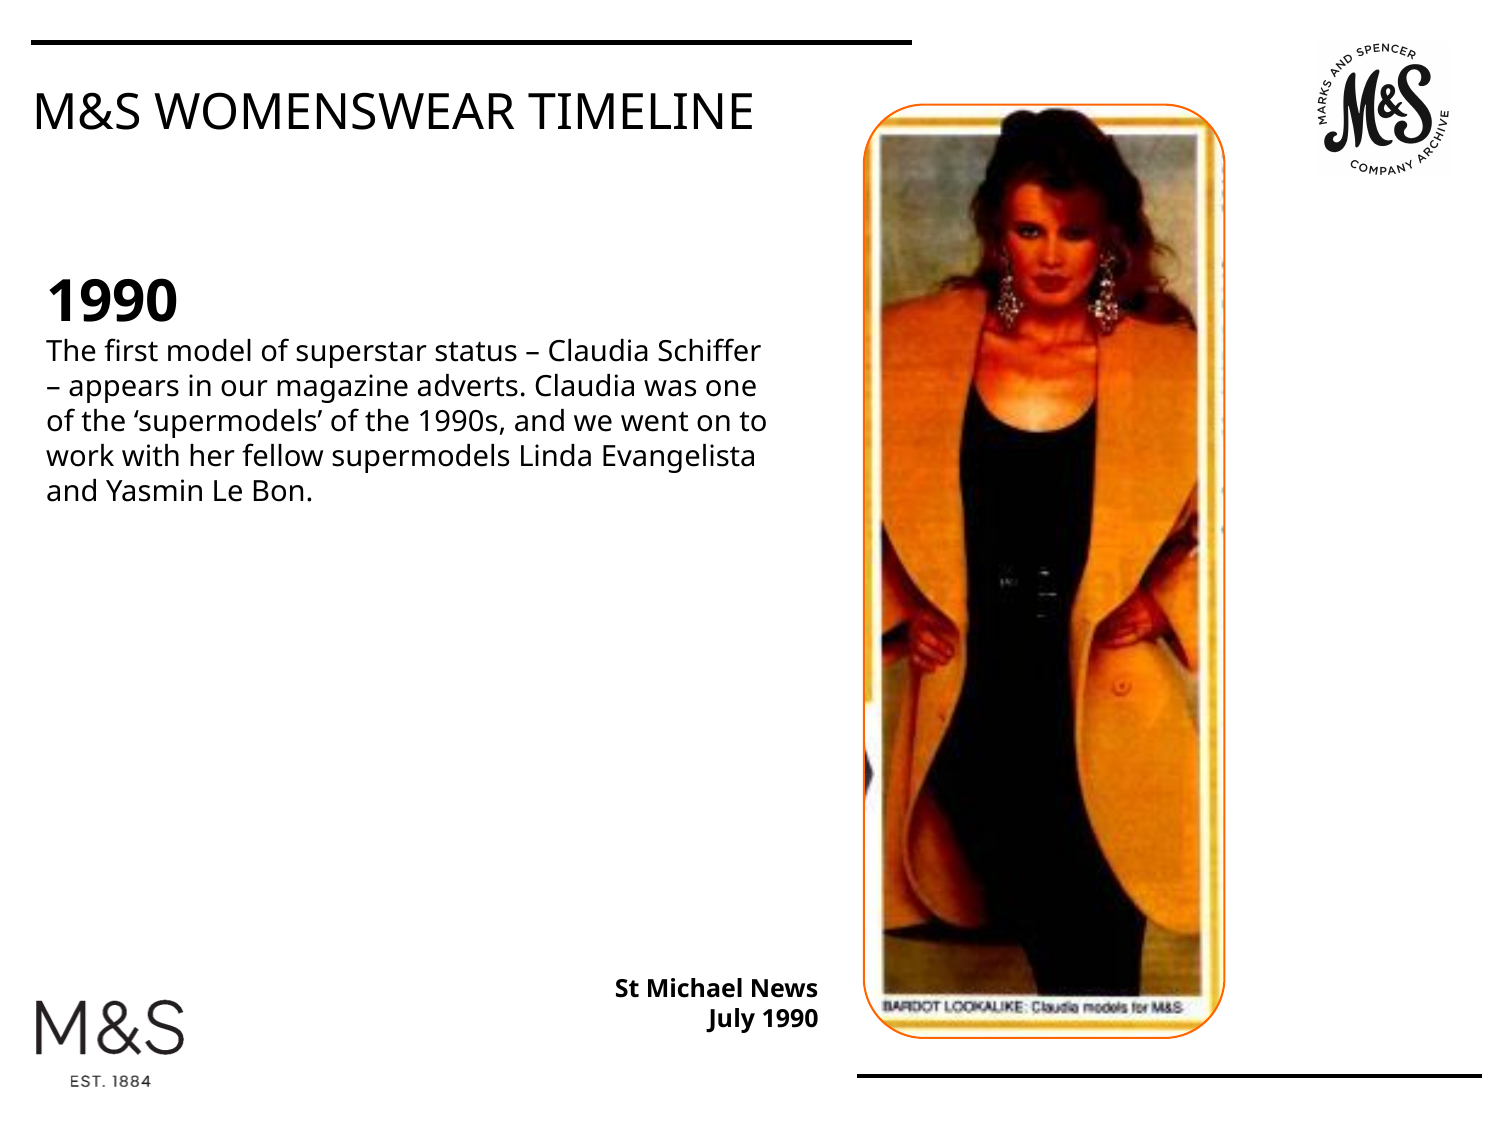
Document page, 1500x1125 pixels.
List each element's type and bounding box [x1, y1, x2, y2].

text_box [17, 42, 1483, 1092]
